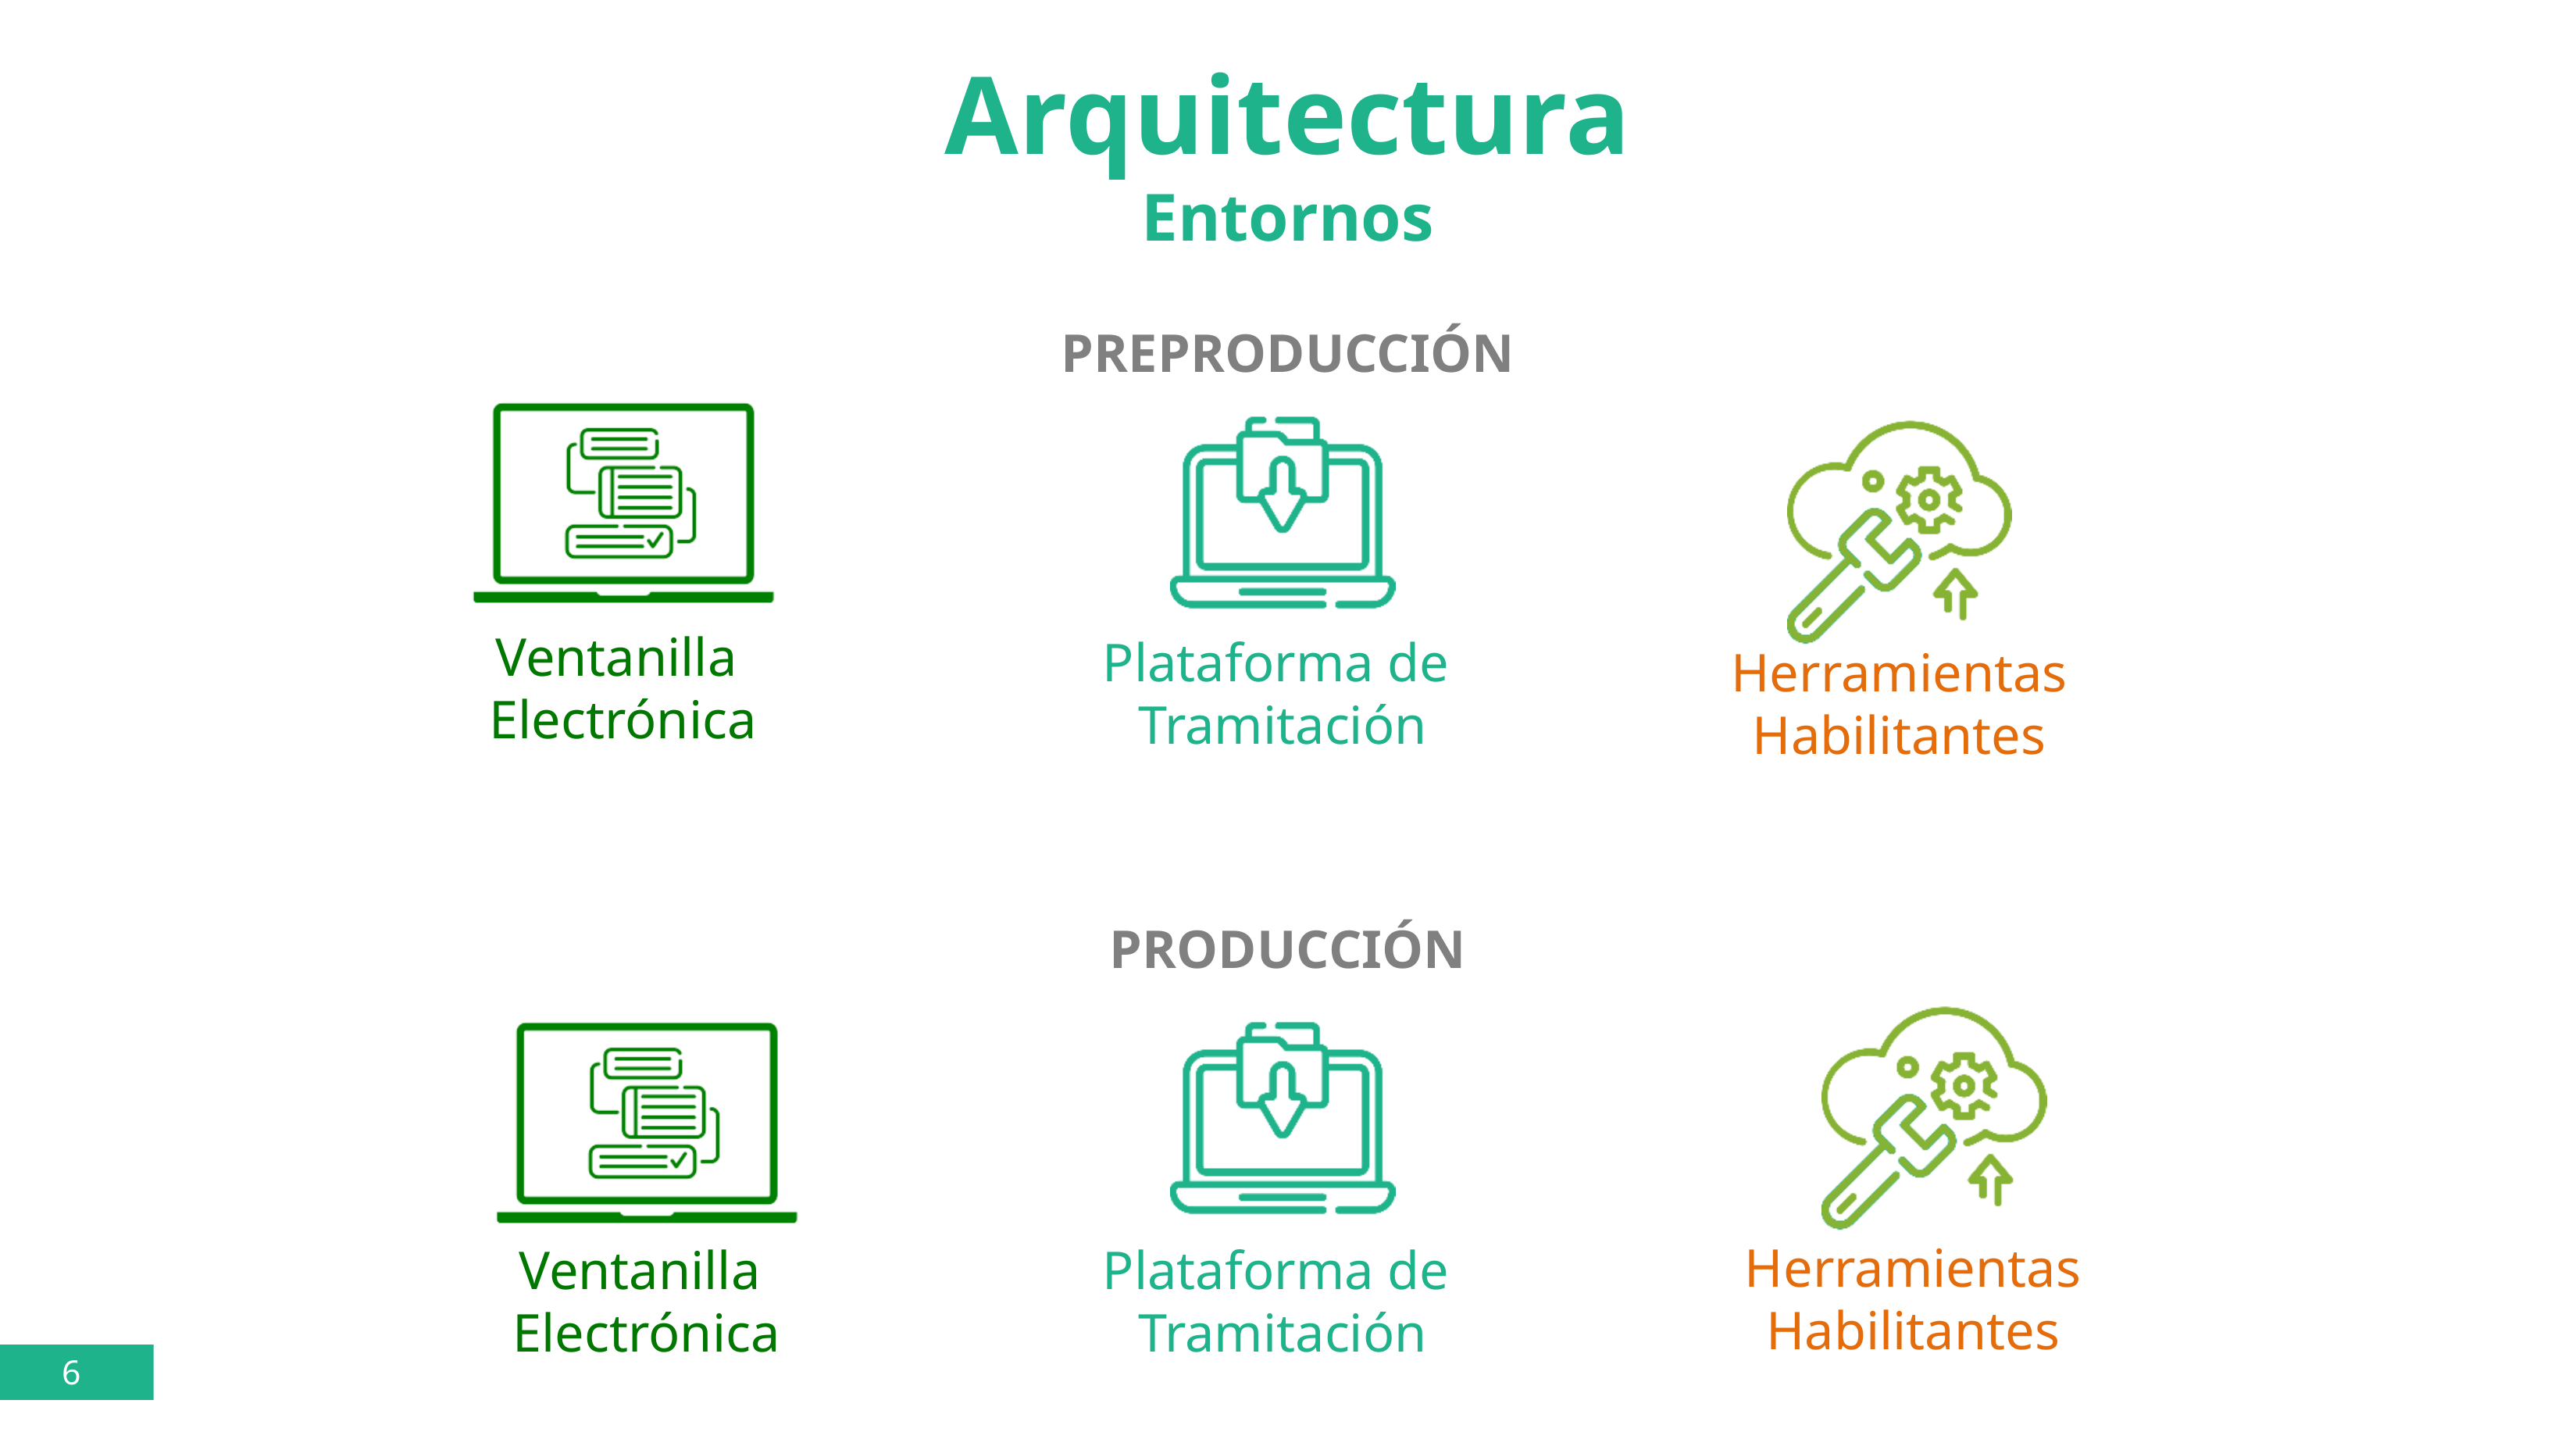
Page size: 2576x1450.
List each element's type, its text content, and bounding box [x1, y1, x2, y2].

slide_number 6 [41, 1351, 112, 1394]
picture [1787, 420, 2012, 645]
text_box Herramientas Habilitantes [1698, 1229, 2128, 1366]
text_box [0, 1345, 154, 1400]
text_box PREPRODUCCIÓN [0, 314, 2576, 389]
picture [1170, 400, 1396, 626]
text_box PRODUCCIÓN [0, 910, 2576, 984]
picture [1170, 1005, 1396, 1231]
text_box Herramientas Habilitantes [1685, 633, 2114, 770]
picture [1821, 1005, 2047, 1231]
picture [479, 1002, 814, 1231]
text_box Ventanilla Electrónica [438, 618, 808, 755]
picture [455, 383, 791, 611]
text_box Plataforma de Tramitación [1068, 623, 1497, 760]
text_box Plataforma de Tramitación [1068, 1231, 1497, 1368]
text_box Arquitectura Entornos [0, 41, 2576, 260]
text_box Ventanilla Electrónica [462, 1231, 832, 1368]
